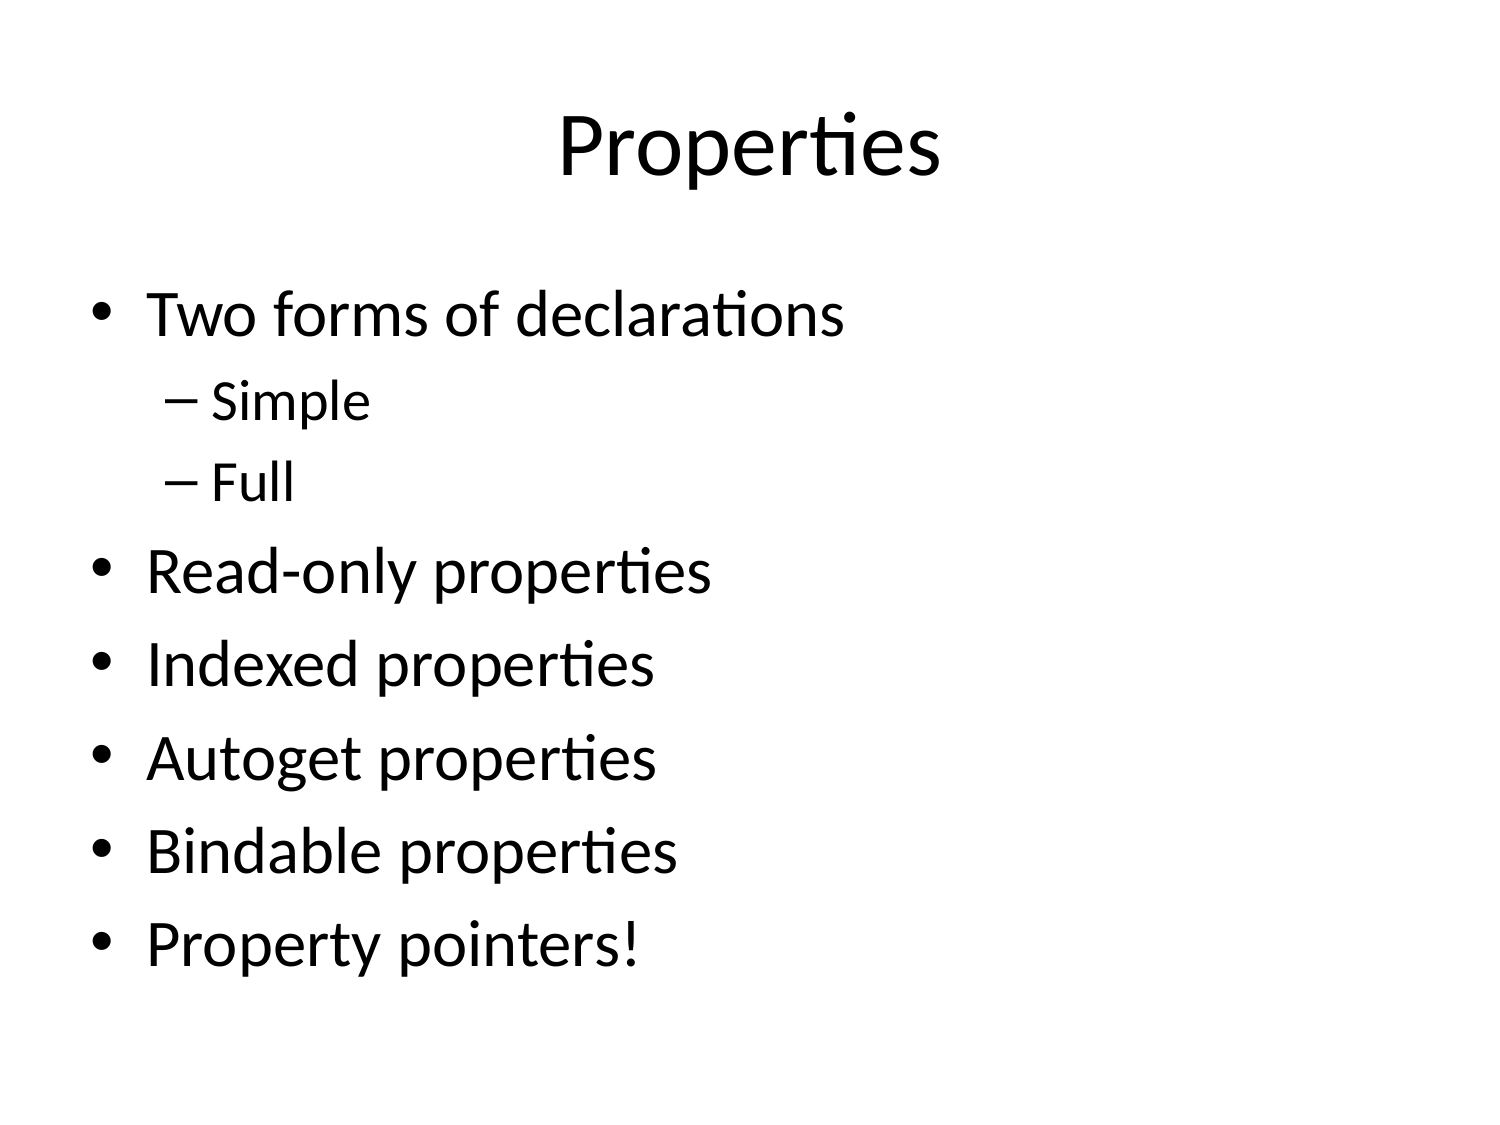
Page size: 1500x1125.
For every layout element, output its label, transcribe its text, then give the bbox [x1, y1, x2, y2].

list Two forms of declarations Simple Full Read-only properties Indexed properties Autoget properties Bindable properties Property pointers! [75, 262, 1425, 1005]
title Properties [75, 45, 1425, 233]
